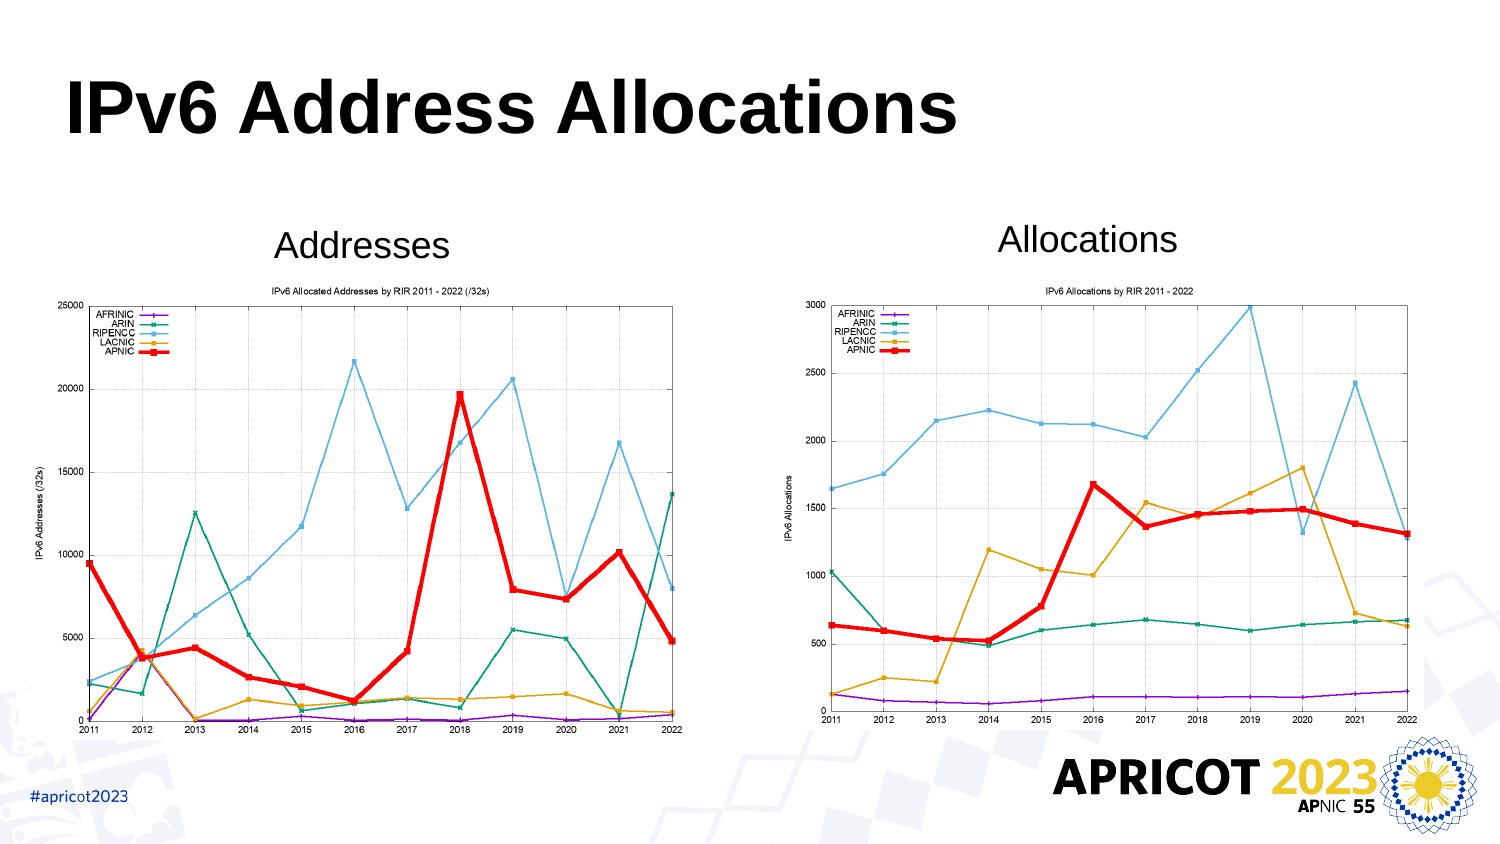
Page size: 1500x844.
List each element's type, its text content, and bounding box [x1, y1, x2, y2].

text_box Addresses [266, 213, 459, 274]
picture [32, 278, 689, 741]
picture [781, 278, 1424, 731]
title IPv6 Address Allocations [64, 33, 1436, 175]
text_box Allocations [990, 207, 1187, 268]
